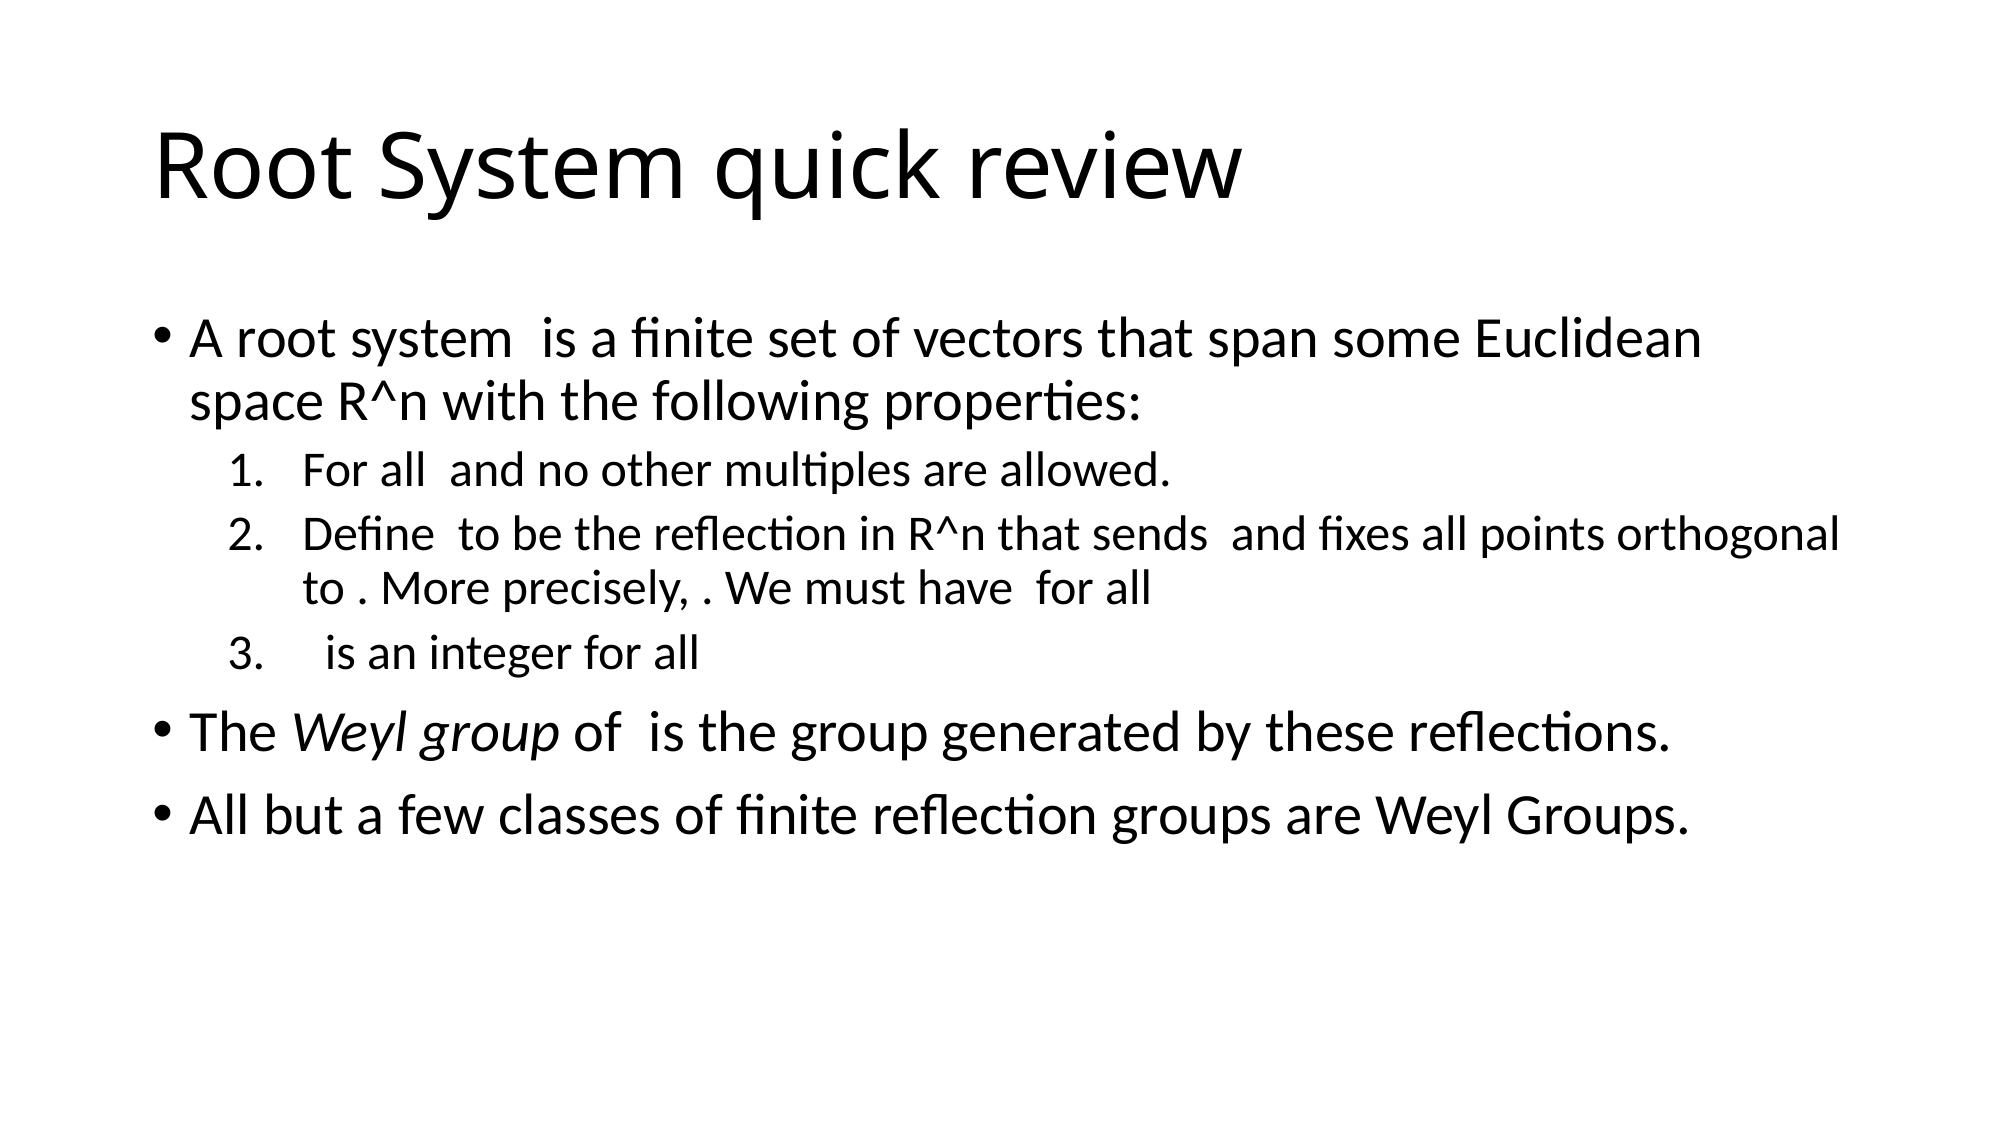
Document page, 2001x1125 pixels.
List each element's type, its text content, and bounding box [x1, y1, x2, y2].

title Root System quick review [137, 59, 1863, 278]
